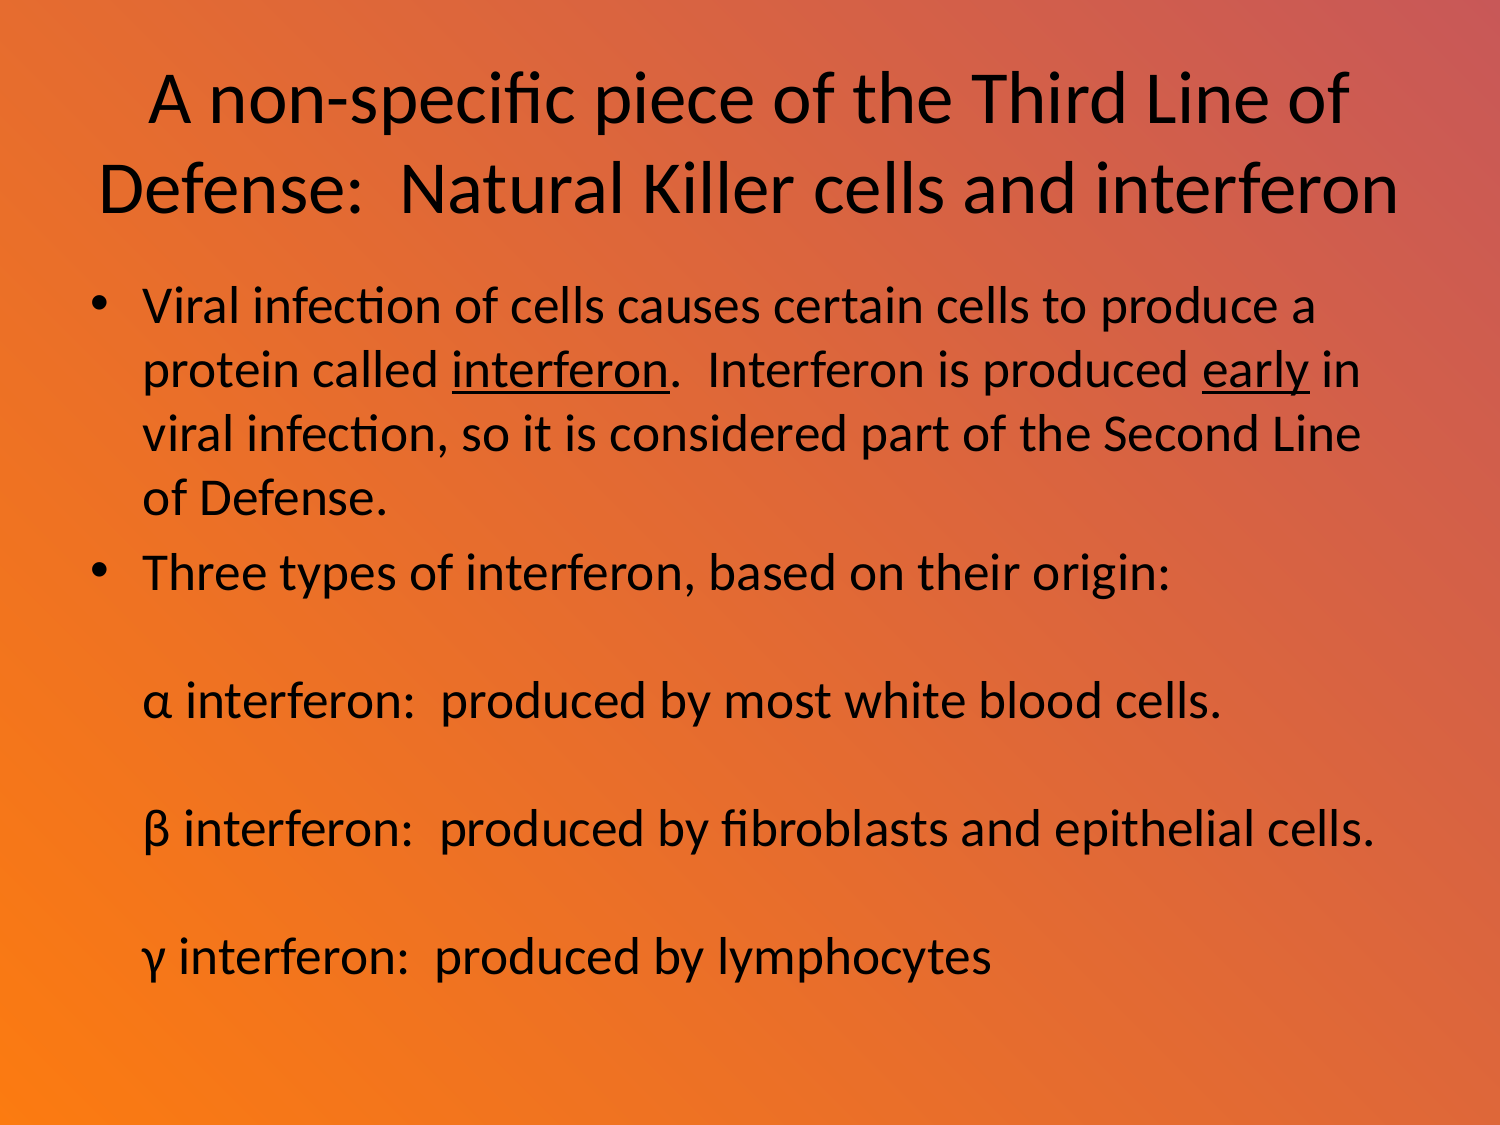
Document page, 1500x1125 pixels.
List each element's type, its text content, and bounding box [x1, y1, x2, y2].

list Viral infection of cells causes certain cells to produce a protein called interferon. Interferon is produced early in viral infection, so it is considered part of the Second Line of Defense. Three types of interferon, based on their origin: α interferon: produced by most white blood cells. β interferon: produced by fibroblasts and epithelial cells. γ interferon: produced by lymphocytes [75, 262, 1425, 1005]
title A non-specific piece of the Third Line of Defense: Natural Killer cells and interferon [75, 45, 1425, 233]
